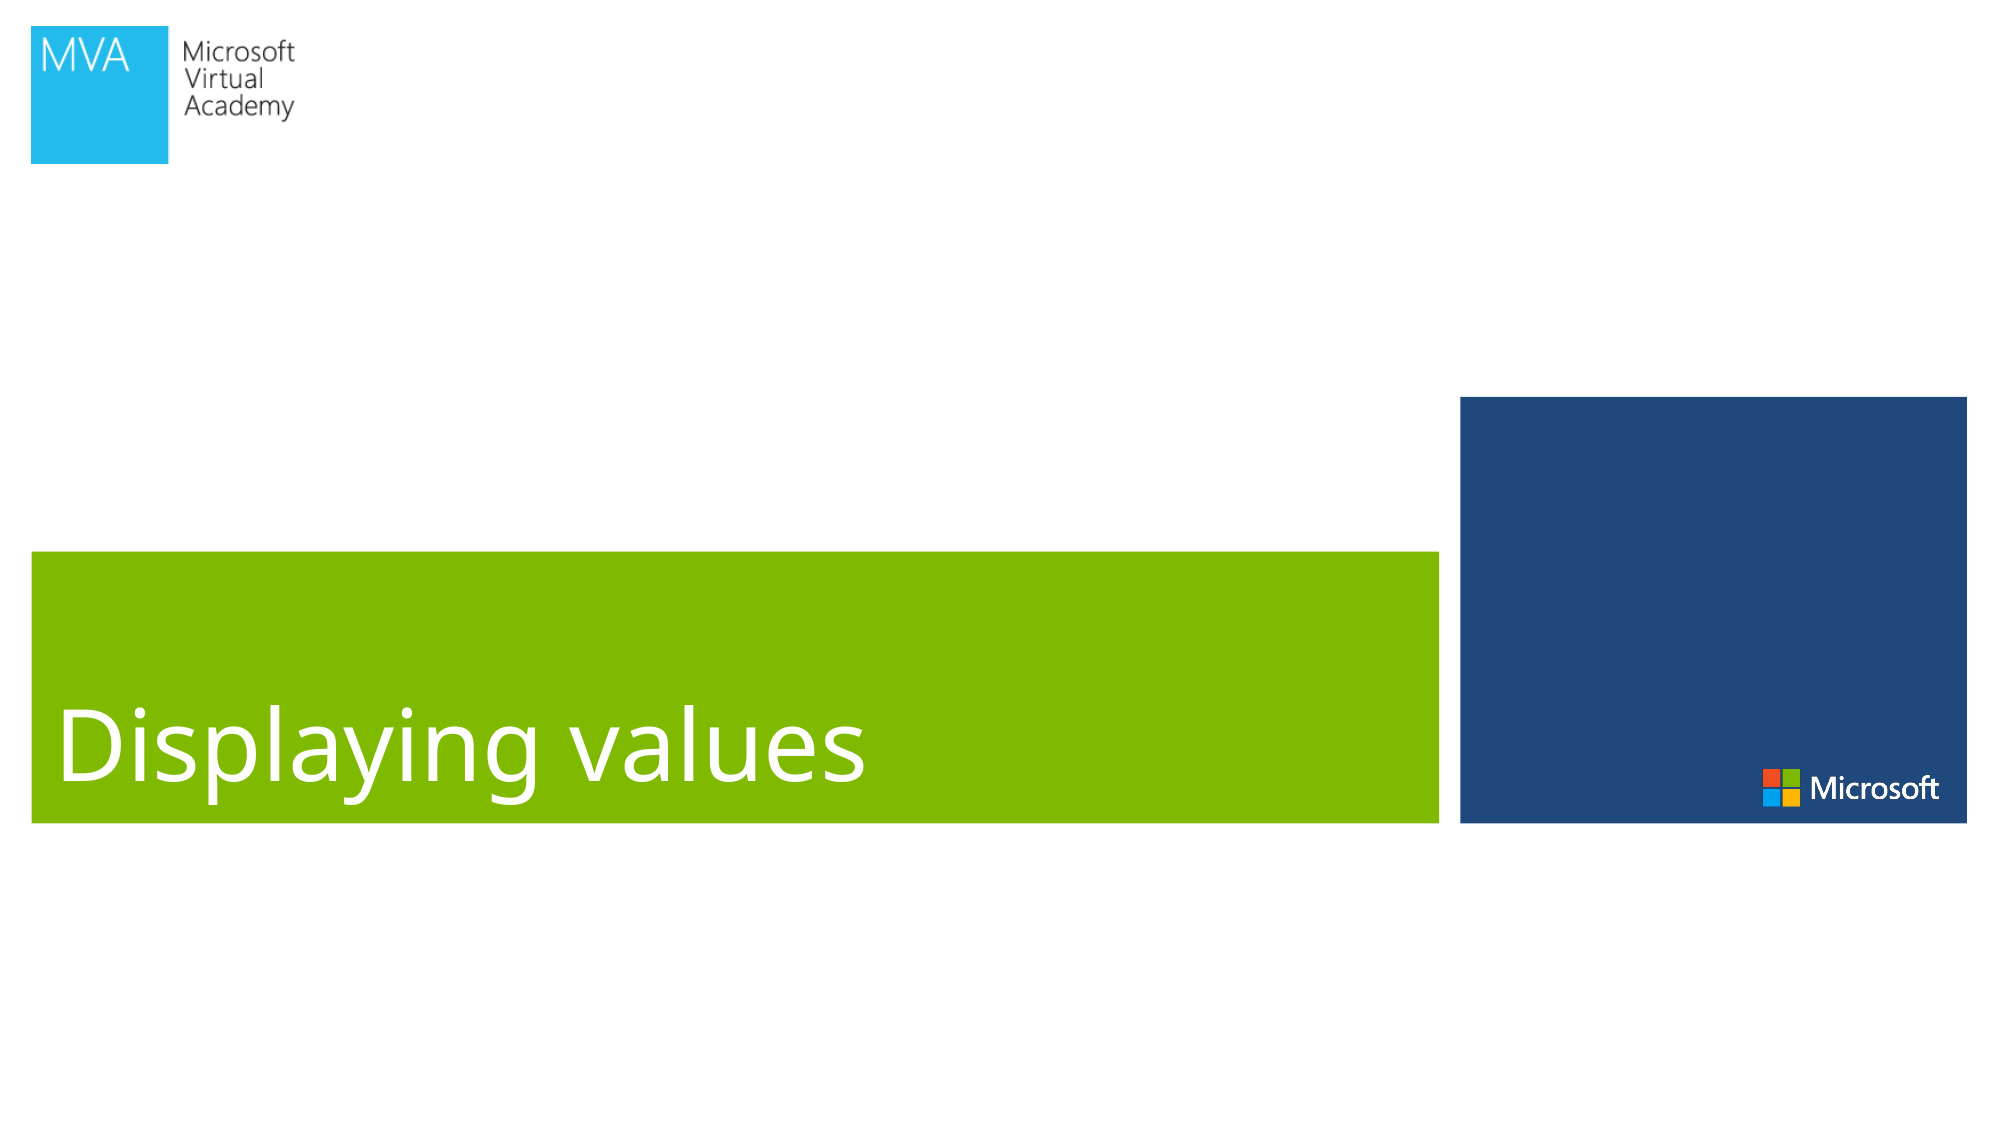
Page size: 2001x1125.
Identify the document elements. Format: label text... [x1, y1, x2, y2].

picture [1760, 759, 1947, 815]
picture [31, 26, 374, 164]
title Displaying values [31, 551, 1440, 824]
